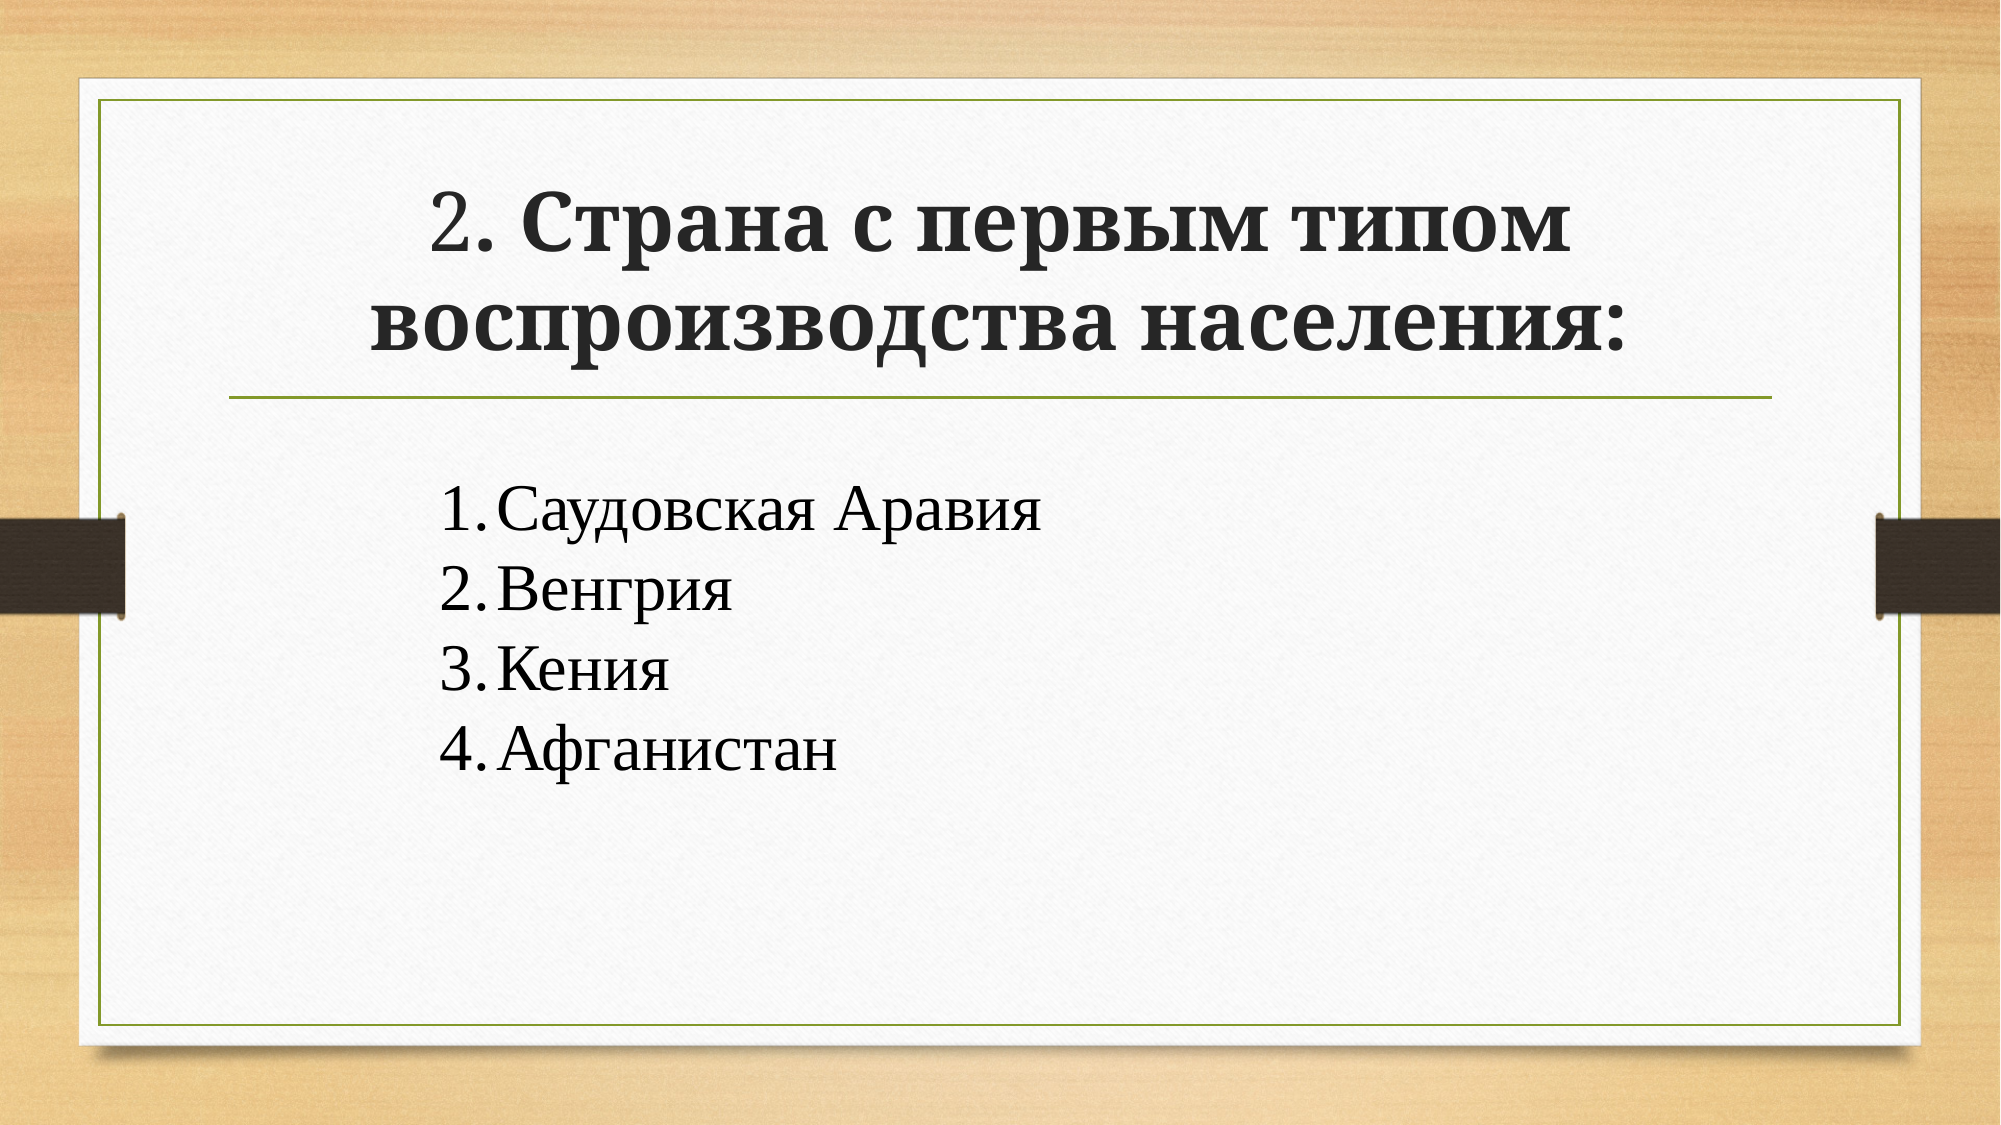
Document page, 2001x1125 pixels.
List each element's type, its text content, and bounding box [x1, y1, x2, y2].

text_box Саудовская Аравия Венгрия Кения Афганистан [424, 456, 1494, 791]
title 2. Страна с первым типом воспроизводства населения: [212, 161, 1788, 375]
picture [0, 0, 2001, 1125]
